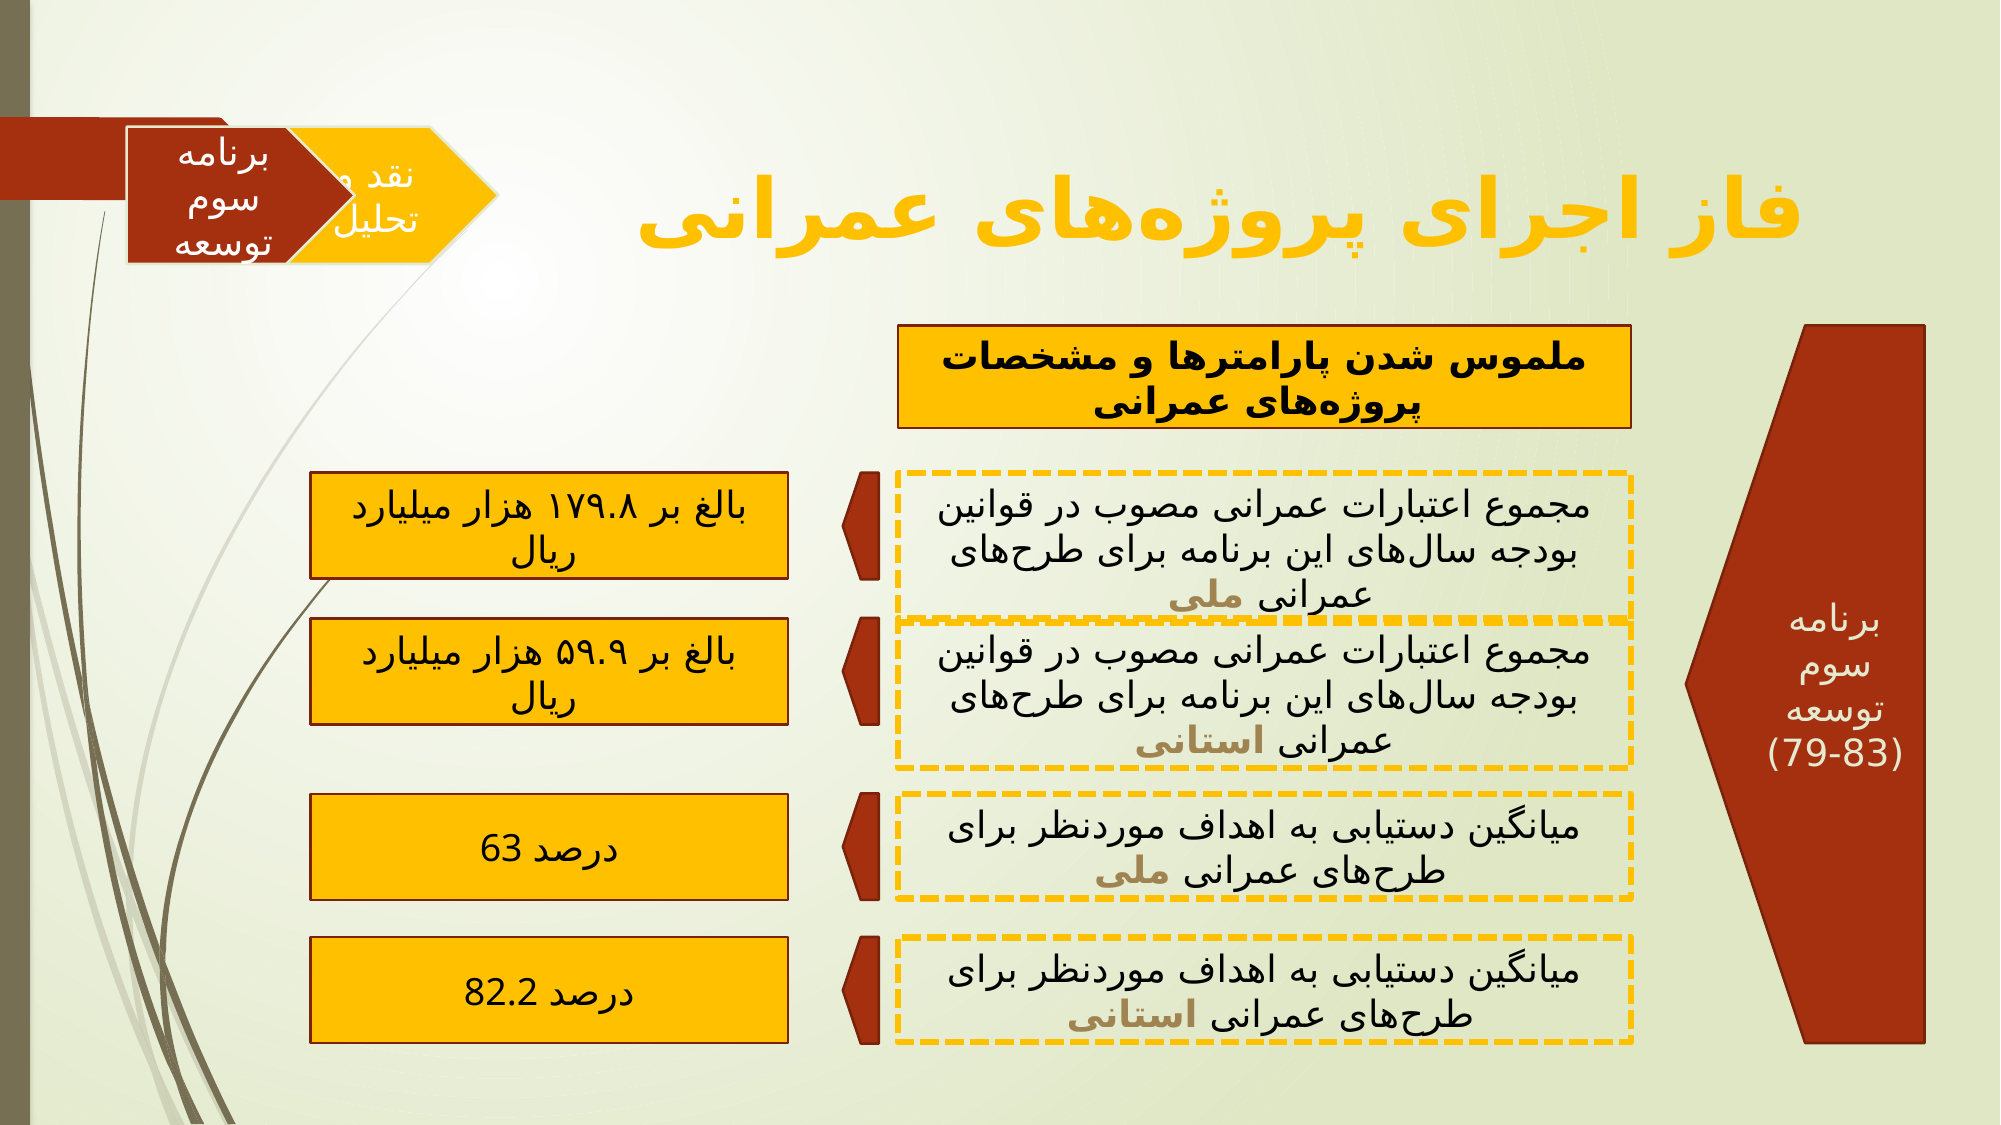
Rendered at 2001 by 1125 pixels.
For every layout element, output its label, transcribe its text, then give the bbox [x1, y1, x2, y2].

text_box بالغ بر ۱۷۹.۸ هزار میلیارد ‌ریال [309, 471, 789, 580]
text_box بالغ بر ۵۹.۹ هزار میلیارد ریال [309, 617, 789, 726]
text_box فاز اجرای پروژه‌های عمرانی [498, 147, 1822, 263]
text_box [841, 792, 881, 902]
text_box 63 درصد [309, 793, 789, 901]
text_box برنامه سوم توسعه (83-79) [1684, 324, 1926, 1045]
text_box مجموع اعتبارات عمرانی مصوب در قوانین بودجه سال‌های این برنامه برای طرح‌های عمرانی استانی [897, 618, 1631, 769]
text_box ملموس شدن پارامترها و مشخصات پروژه‌های عمرانی [897, 324, 1632, 429]
text_box برنامه سوم توسعه [125, 125, 356, 266]
text_box مجموع اعتبارات عمرانی مصوب در قوانین بودجه سال‌های این برنامه برای طرح‌های عمرانی ملی [897, 472, 1631, 618]
text_box میانگین دستیابی به اهداف موردنظر برای طرح‌های عمرانی ملی [897, 793, 1631, 899]
text_box 82.2 درصد [309, 936, 789, 1044]
text_box نقد و تحلیل [287, 125, 500, 266]
text_box [841, 616, 881, 726]
text_box [841, 935, 881, 1045]
text_box [841, 471, 881, 581]
text_box میانگین دستیابی به اهداف موردنظر برای طرح‌های عمرانی استانی [897, 937, 1631, 1043]
